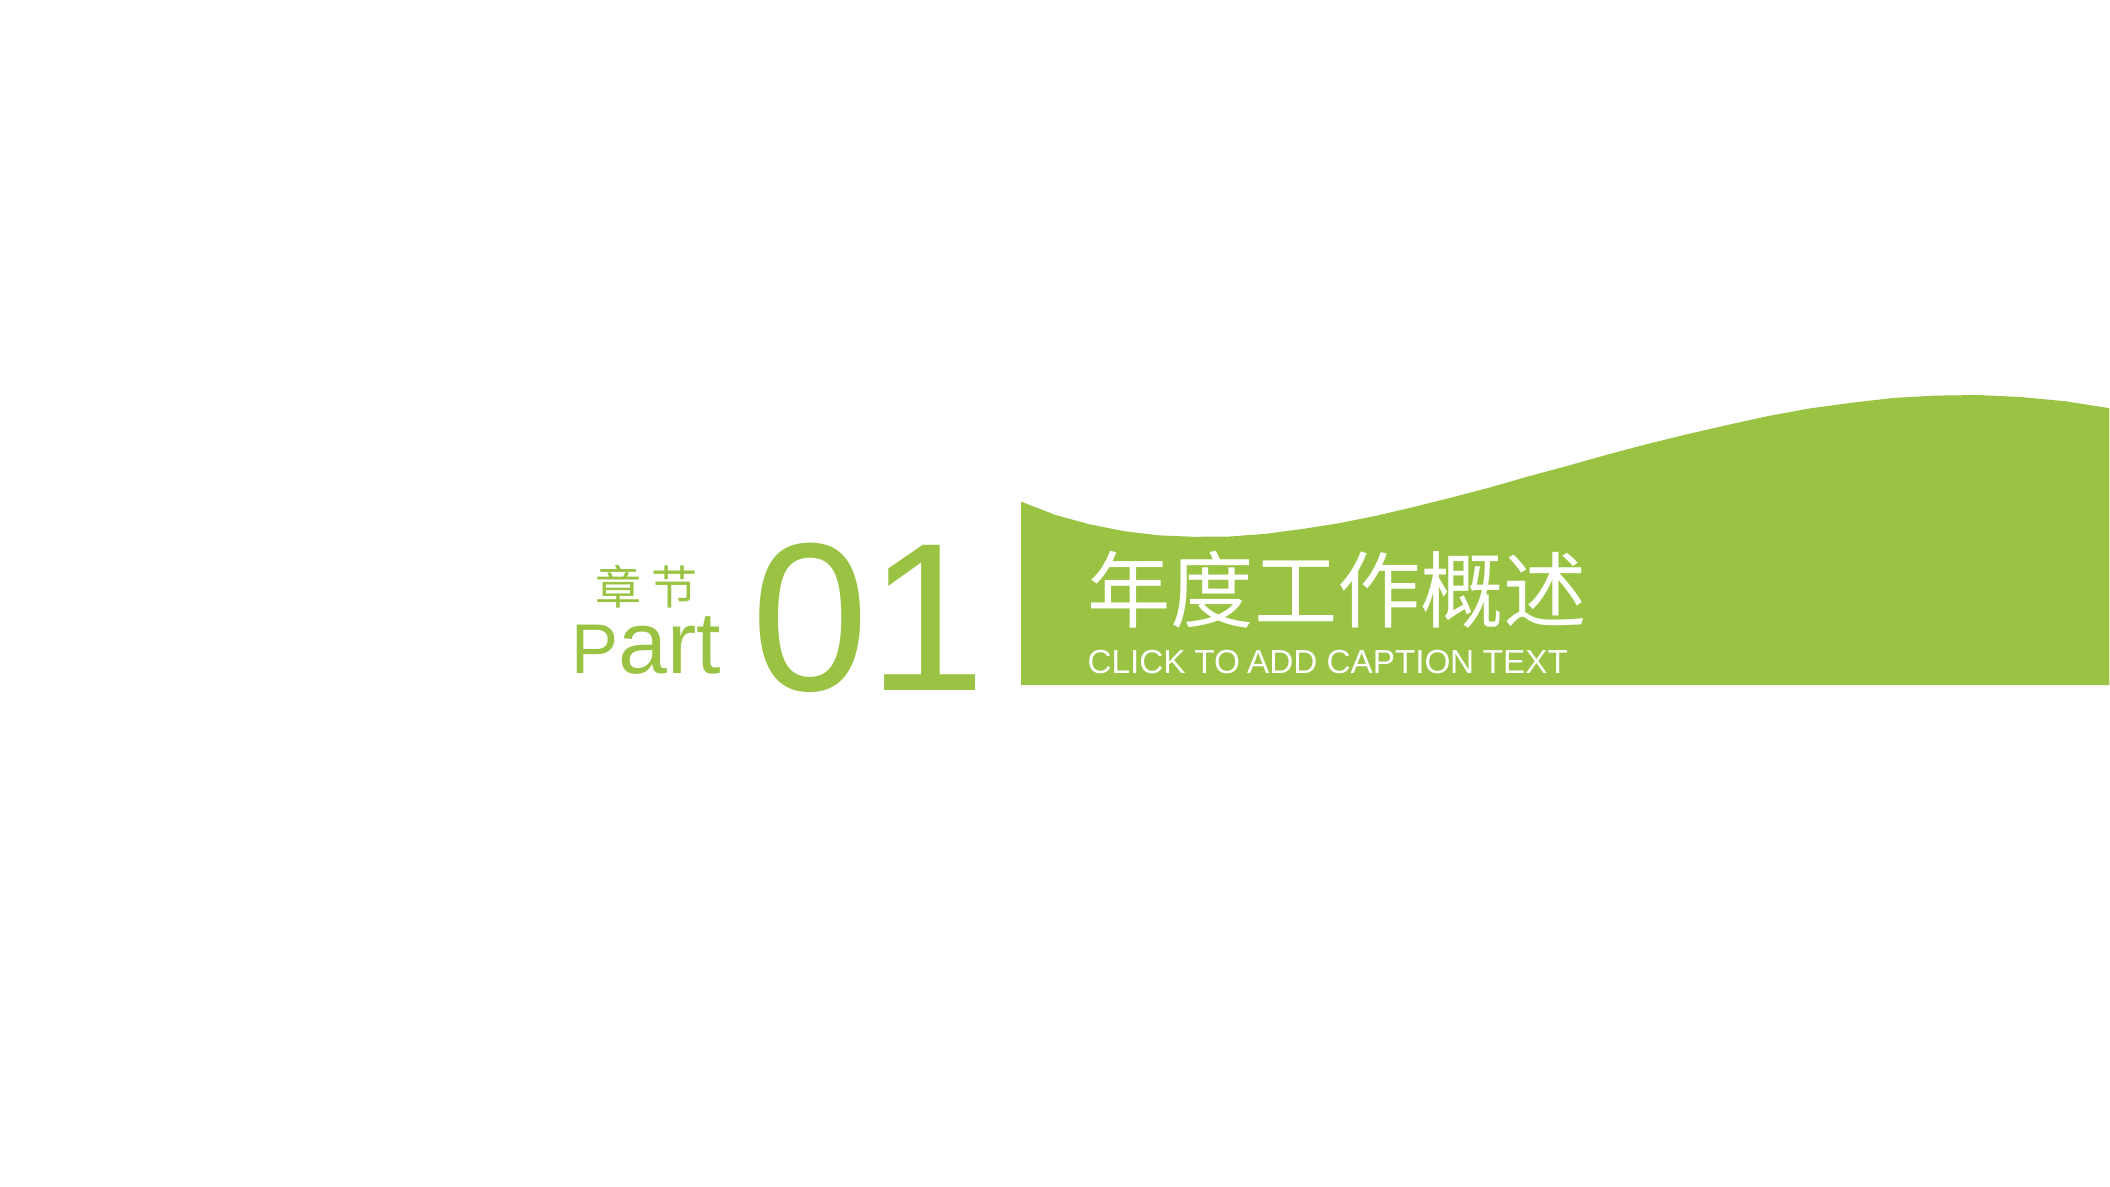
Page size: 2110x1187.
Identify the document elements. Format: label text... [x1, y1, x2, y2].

text_box 年度工作概述 [1087, 549, 1693, 640]
text_box [1021, 395, 2110, 686]
text_box 章 节 [595, 558, 698, 614]
text_box Part [571, 586, 722, 692]
text_box CLICK TO ADD CAPTION TEXT [1087, 644, 1693, 681]
text_box 01 [751, 479, 986, 733]
